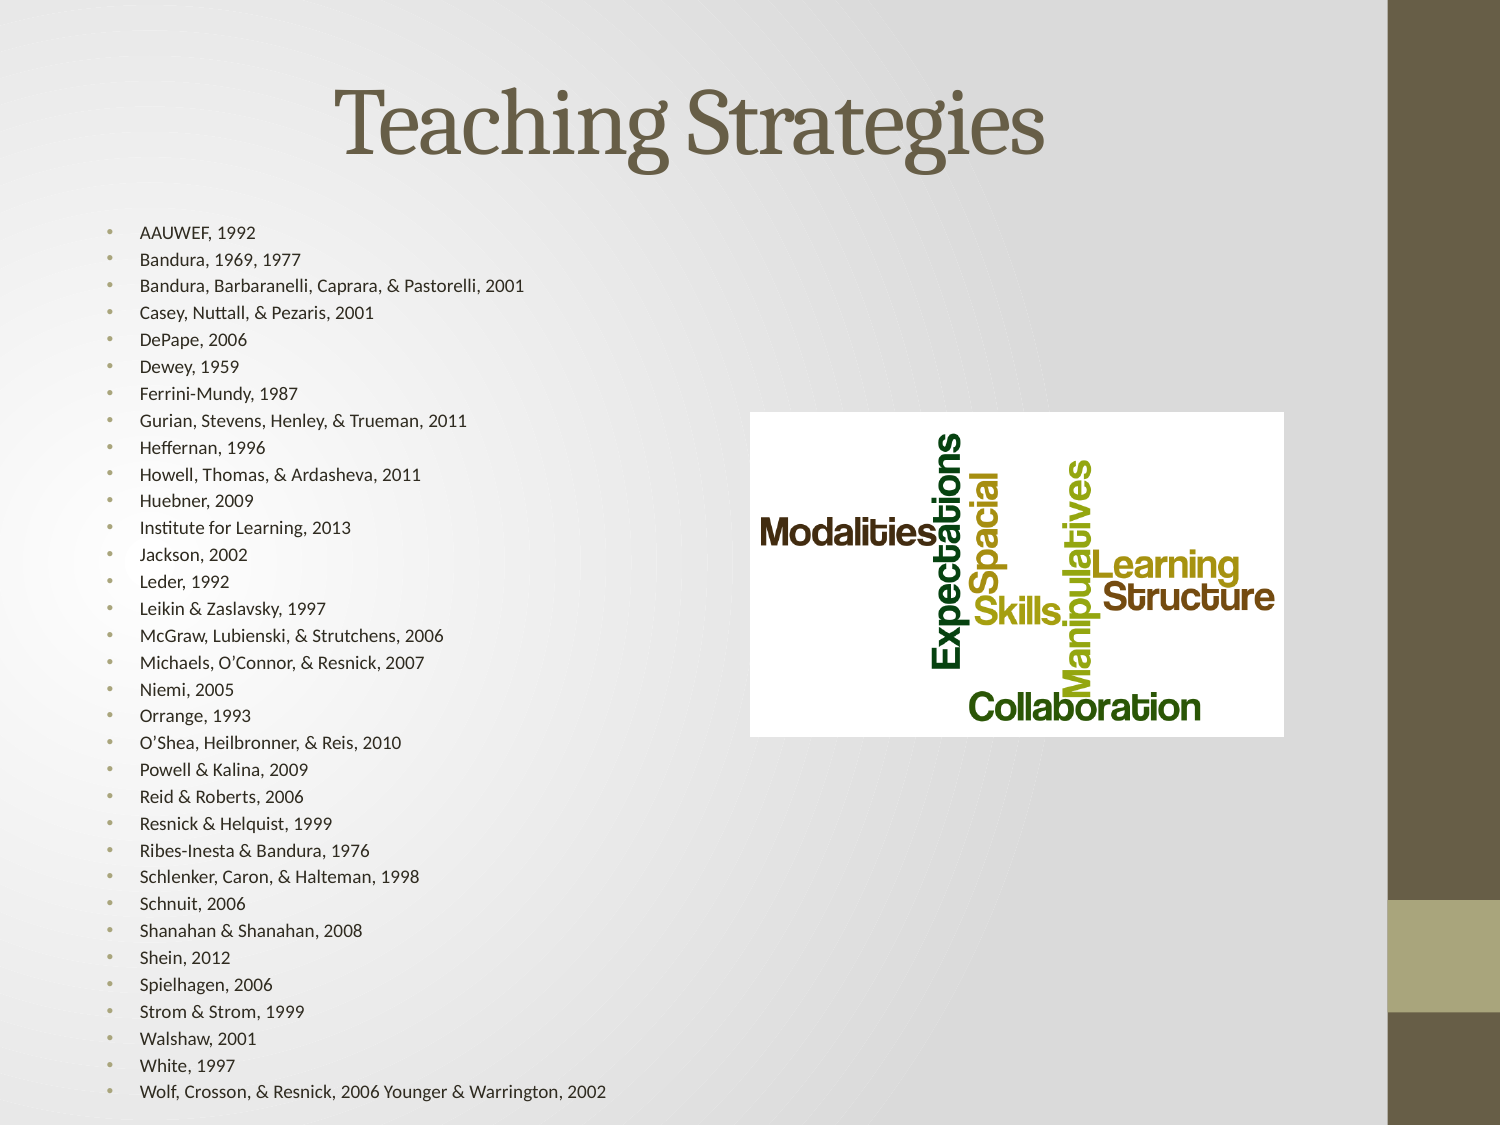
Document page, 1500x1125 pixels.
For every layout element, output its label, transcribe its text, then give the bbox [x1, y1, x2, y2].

title Teaching Strategies [75, 45, 1325, 188]
picture [749, 411, 1285, 738]
list AAUWEF, 1992 Bandura, 1969, 1977 Bandura, Barbaranelli, Caprara, & Pastorelli, 2001 Casey, Nuttall, & Pezaris, 2001 DePape, 2006 Dewey, 1959 Ferrini-Mundy, 1987 Gurian, Stevens, Henley, & Trueman, 2011 Heffernan, 1996 Howell, Thomas, & Ardasheva, 2011 Huebner, 2009 Institute for Learning, 2013 Jackson, 2002 Leder, 1992 Leikin & Zaslavsky, 1997 McGraw, Lubienski, & Strutchens, 2006 Michaels, O’Connor, & Resnick, 2007 Niemi, 2005 Orrange, 1993 O’Shea, Heilbronner, & Reis, 2010 Powell & Kalina, 2009 Reid & Roberts, 2006 Resnick & Helquist, 1999 Ribes-Inesta & Bandura, 1976 Schlenker, Caron, & Halteman, 1998 Schnuit, 2006 Shanahan & Shanahan, 2008 Shein, 2012 Spielhagen, 2006 Strom & Strom, 1999 Walshaw, 2001 White, 1997 Wolf, Crosson, & Resnick, 2006 Younger & Warrington, 2002 [75, 212, 1325, 1113]
